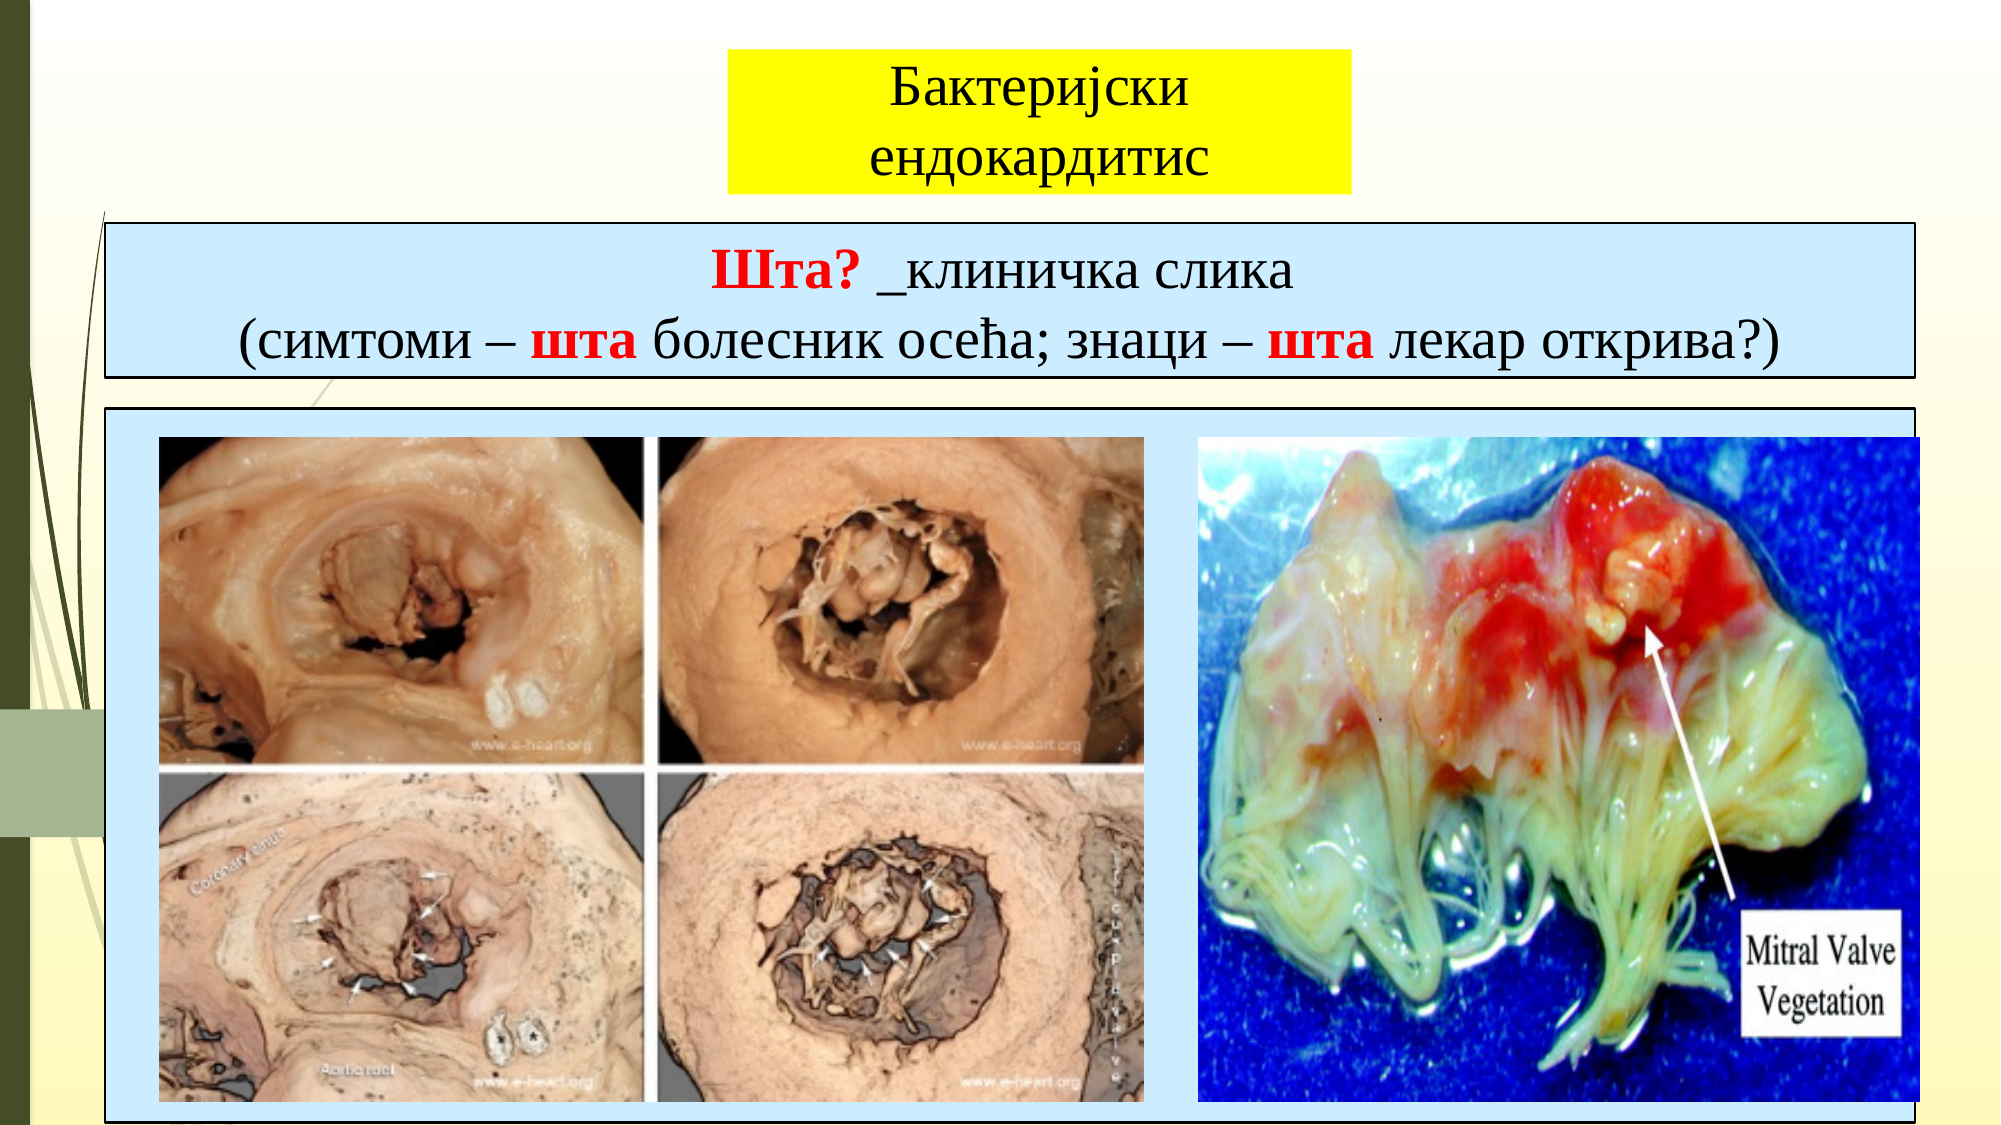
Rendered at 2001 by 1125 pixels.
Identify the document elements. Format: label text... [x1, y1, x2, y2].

title Бактеријски ендокардитис [727, 49, 1352, 195]
picture [159, 436, 1144, 1102]
text_box [105, 408, 1915, 1123]
picture [1197, 436, 1921, 1102]
text_box Шта? _клиничка слика (симтоми – шта болесник осећа; знаци – шта лекар открива?) [105, 222, 1915, 378]
